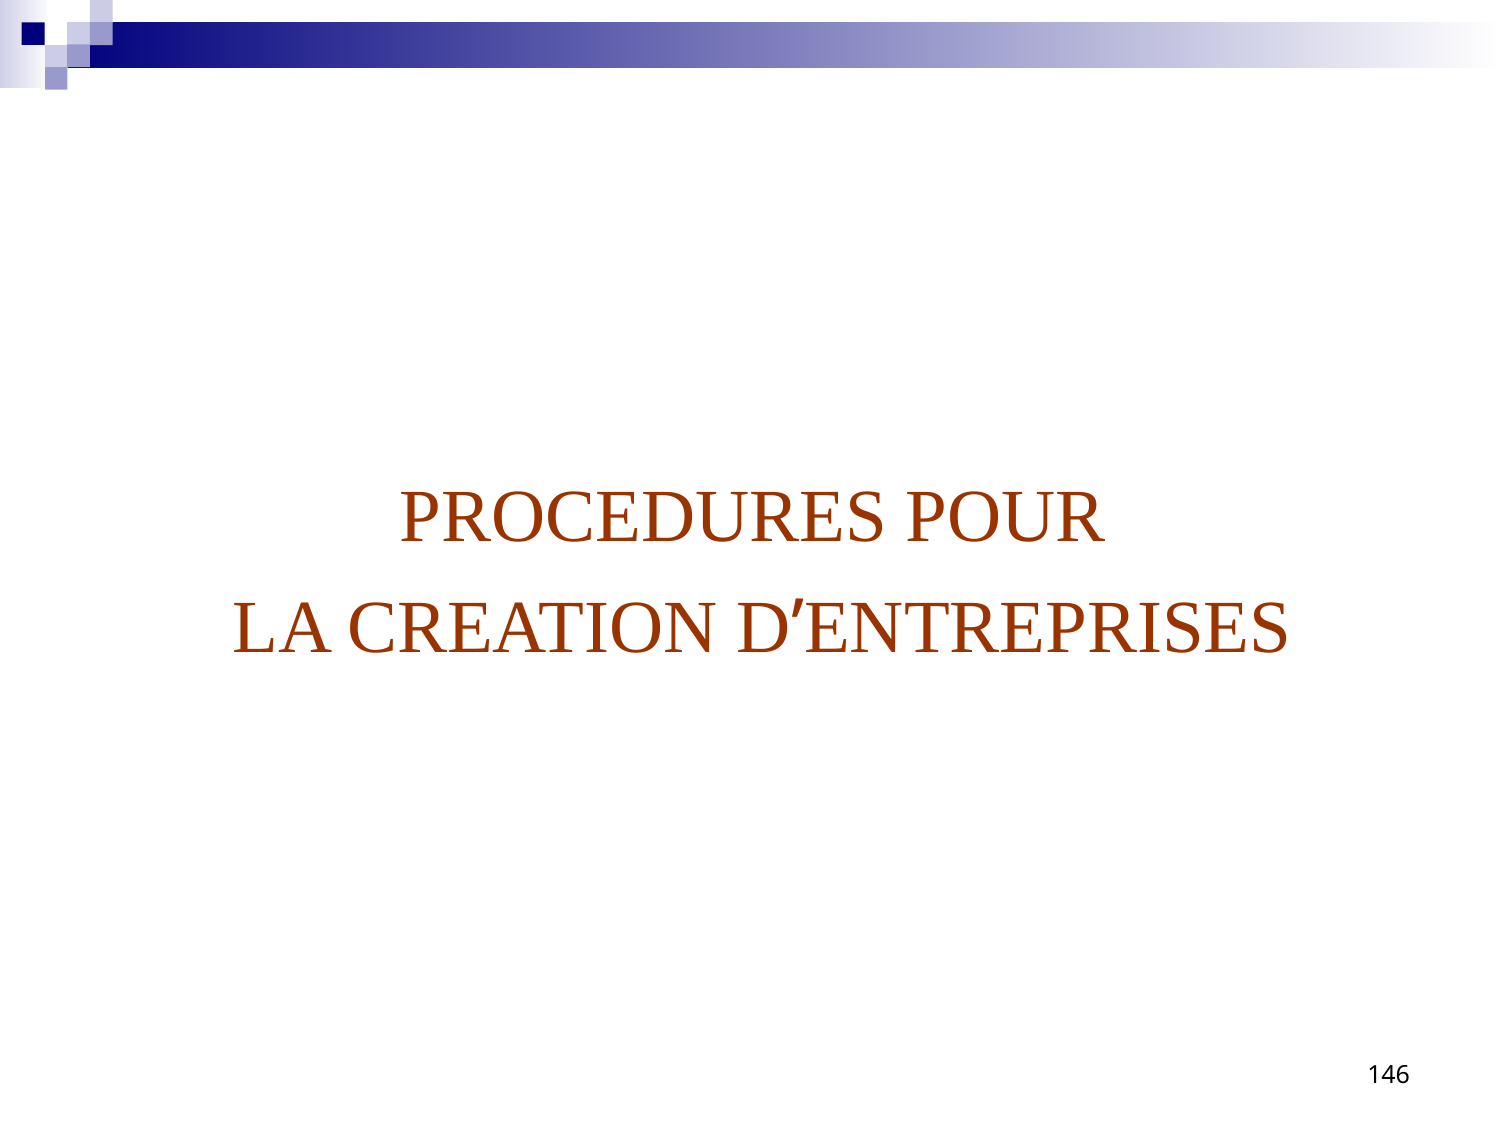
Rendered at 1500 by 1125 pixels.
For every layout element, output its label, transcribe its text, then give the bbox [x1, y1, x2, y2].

text_box PROCEDURES POUR LA CREATION D’ENTREPRISES [53, 18, 1453, 1059]
slide_number 146 [1074, 1025, 1425, 1100]
